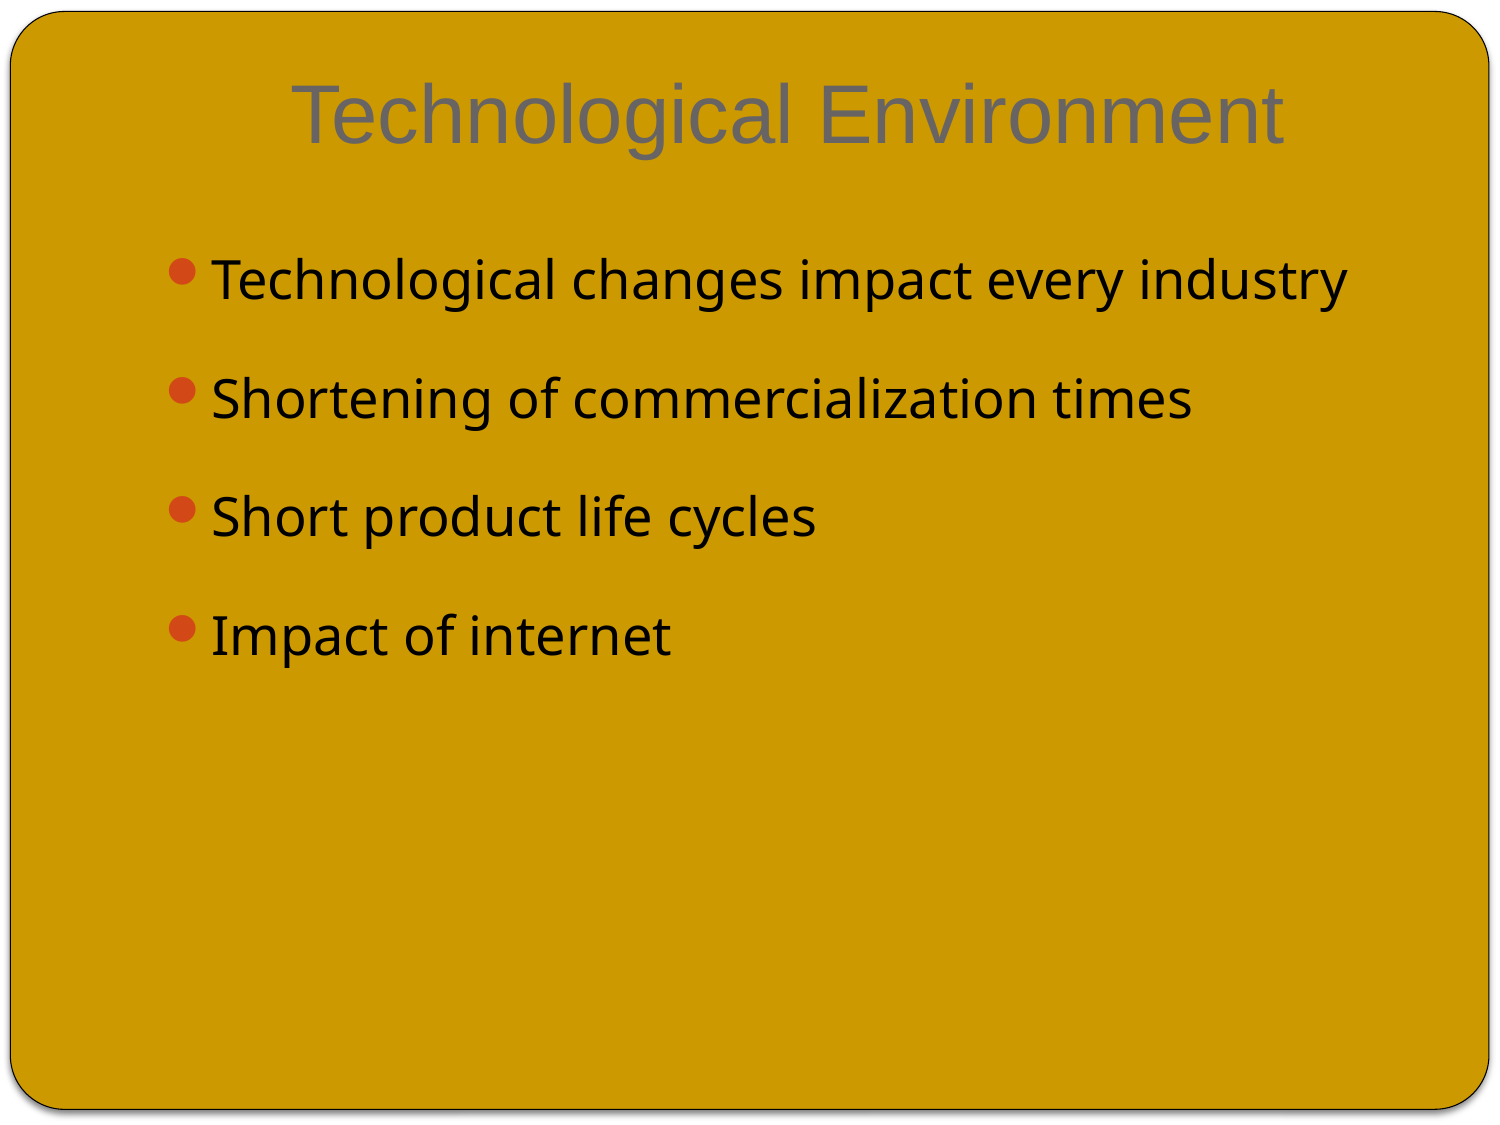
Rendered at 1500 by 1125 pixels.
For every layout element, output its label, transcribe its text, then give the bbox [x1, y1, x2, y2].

list Technological changes impact every industry Shortening of commercialization times Short product life cycles Impact of internet [149, 237, 1426, 988]
title Technological Environment [149, 44, 1426, 176]
